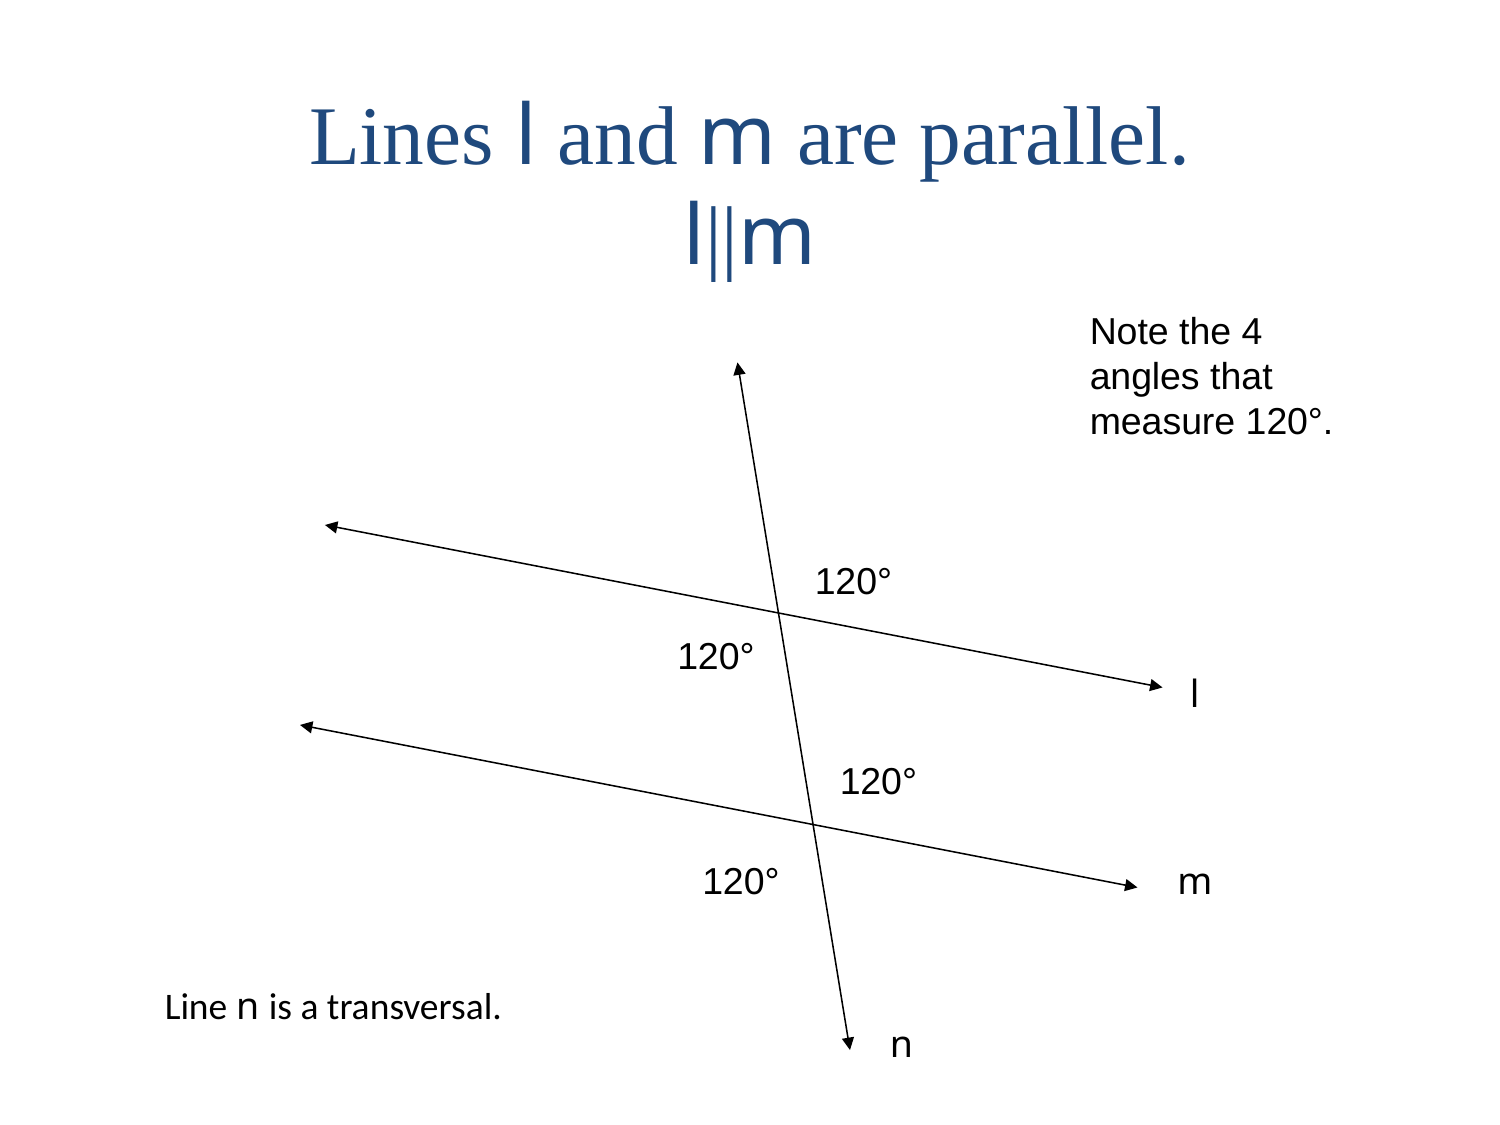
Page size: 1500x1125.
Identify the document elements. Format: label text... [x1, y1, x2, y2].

text_box n [874, 1012, 963, 1073]
text_box [733, 362, 779, 612]
text_box [813, 825, 855, 1051]
text_box Lines l and m are parallel. l||m [74, 87, 1425, 275]
text_box Line n is a transversal. [149, 974, 588, 1080]
text_box 120° [662, 624, 775, 685]
text_box 120° [825, 749, 938, 810]
text_box 120° [800, 549, 913, 610]
text_box m [1162, 849, 1325, 910]
text_box [324, 521, 1163, 692]
text_box l [1174, 662, 1338, 723]
text_box Note the 4 angles that measure 120°. [1074, 299, 1350, 450]
text_box 120° [687, 849, 800, 910]
text_box [300, 721, 1138, 892]
